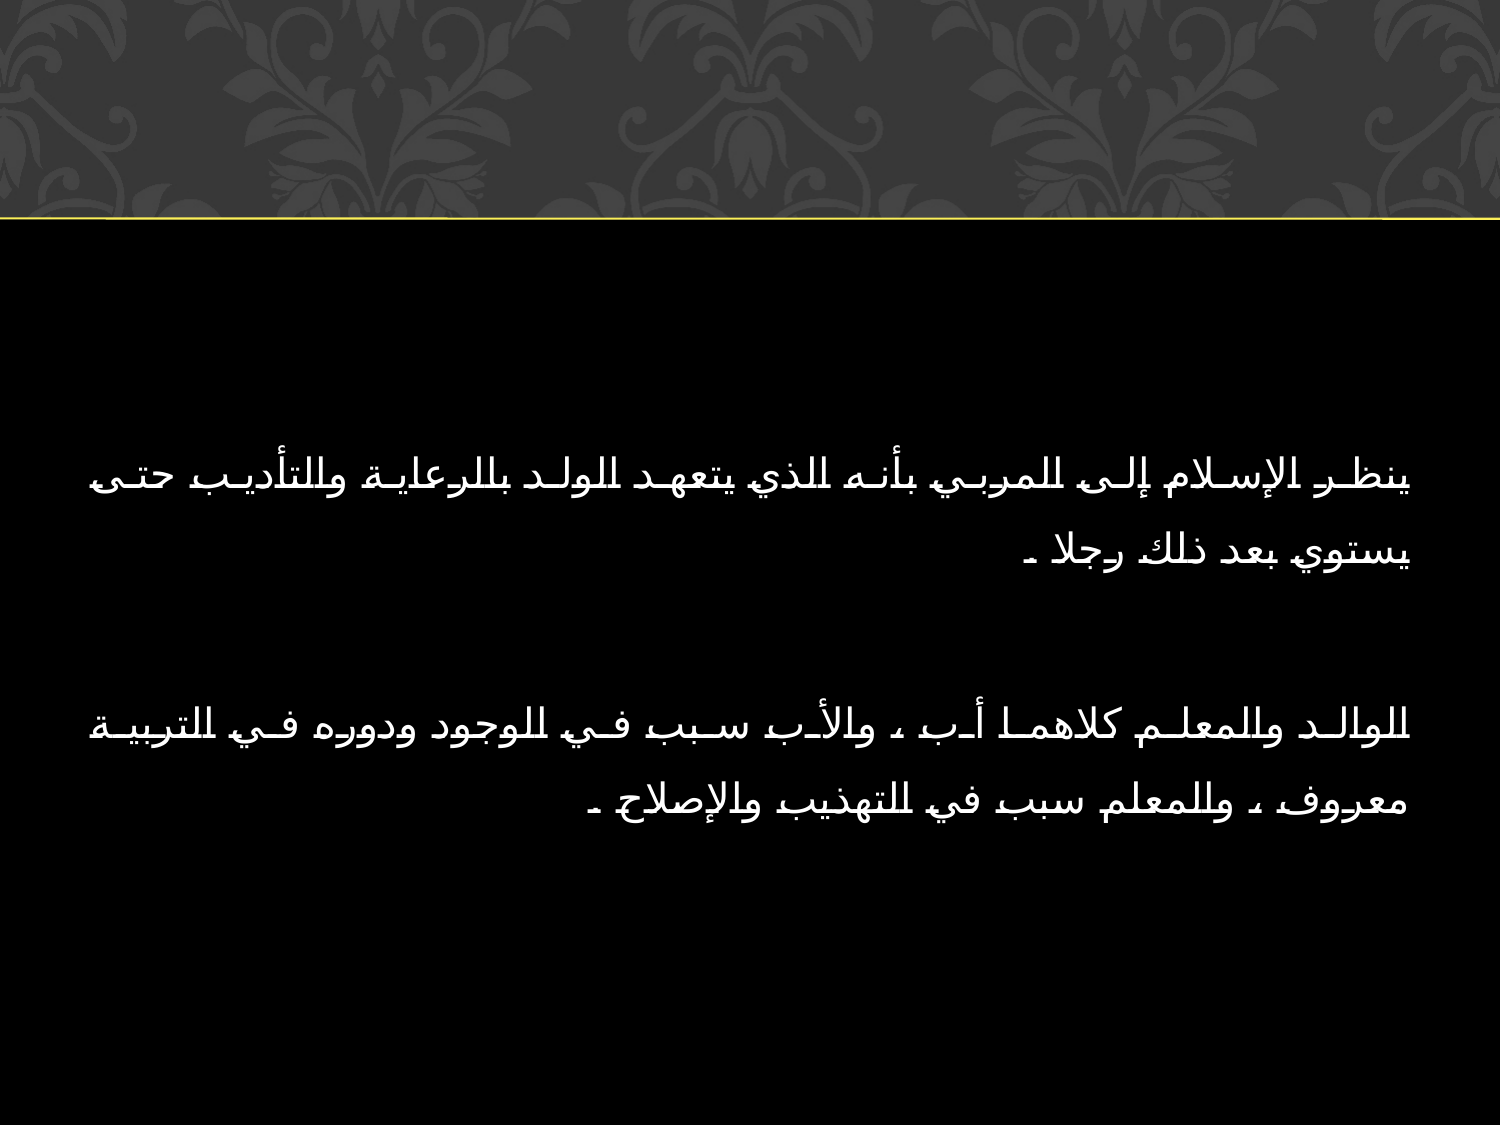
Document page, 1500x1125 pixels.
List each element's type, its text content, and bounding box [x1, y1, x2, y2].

list ينظر الإسلام إلى المربي بأنه الذي يتعهد الولد بالرعاية والتأديب حتى يستوي بعد ذلك رجلا . الوالد والمعلم كلاهما أب ، والأب سبب في الوجود ودوره في التربية معروف ، والمعلم سبب في التهذيب والإصلاح . [75, 243, 1425, 1000]
